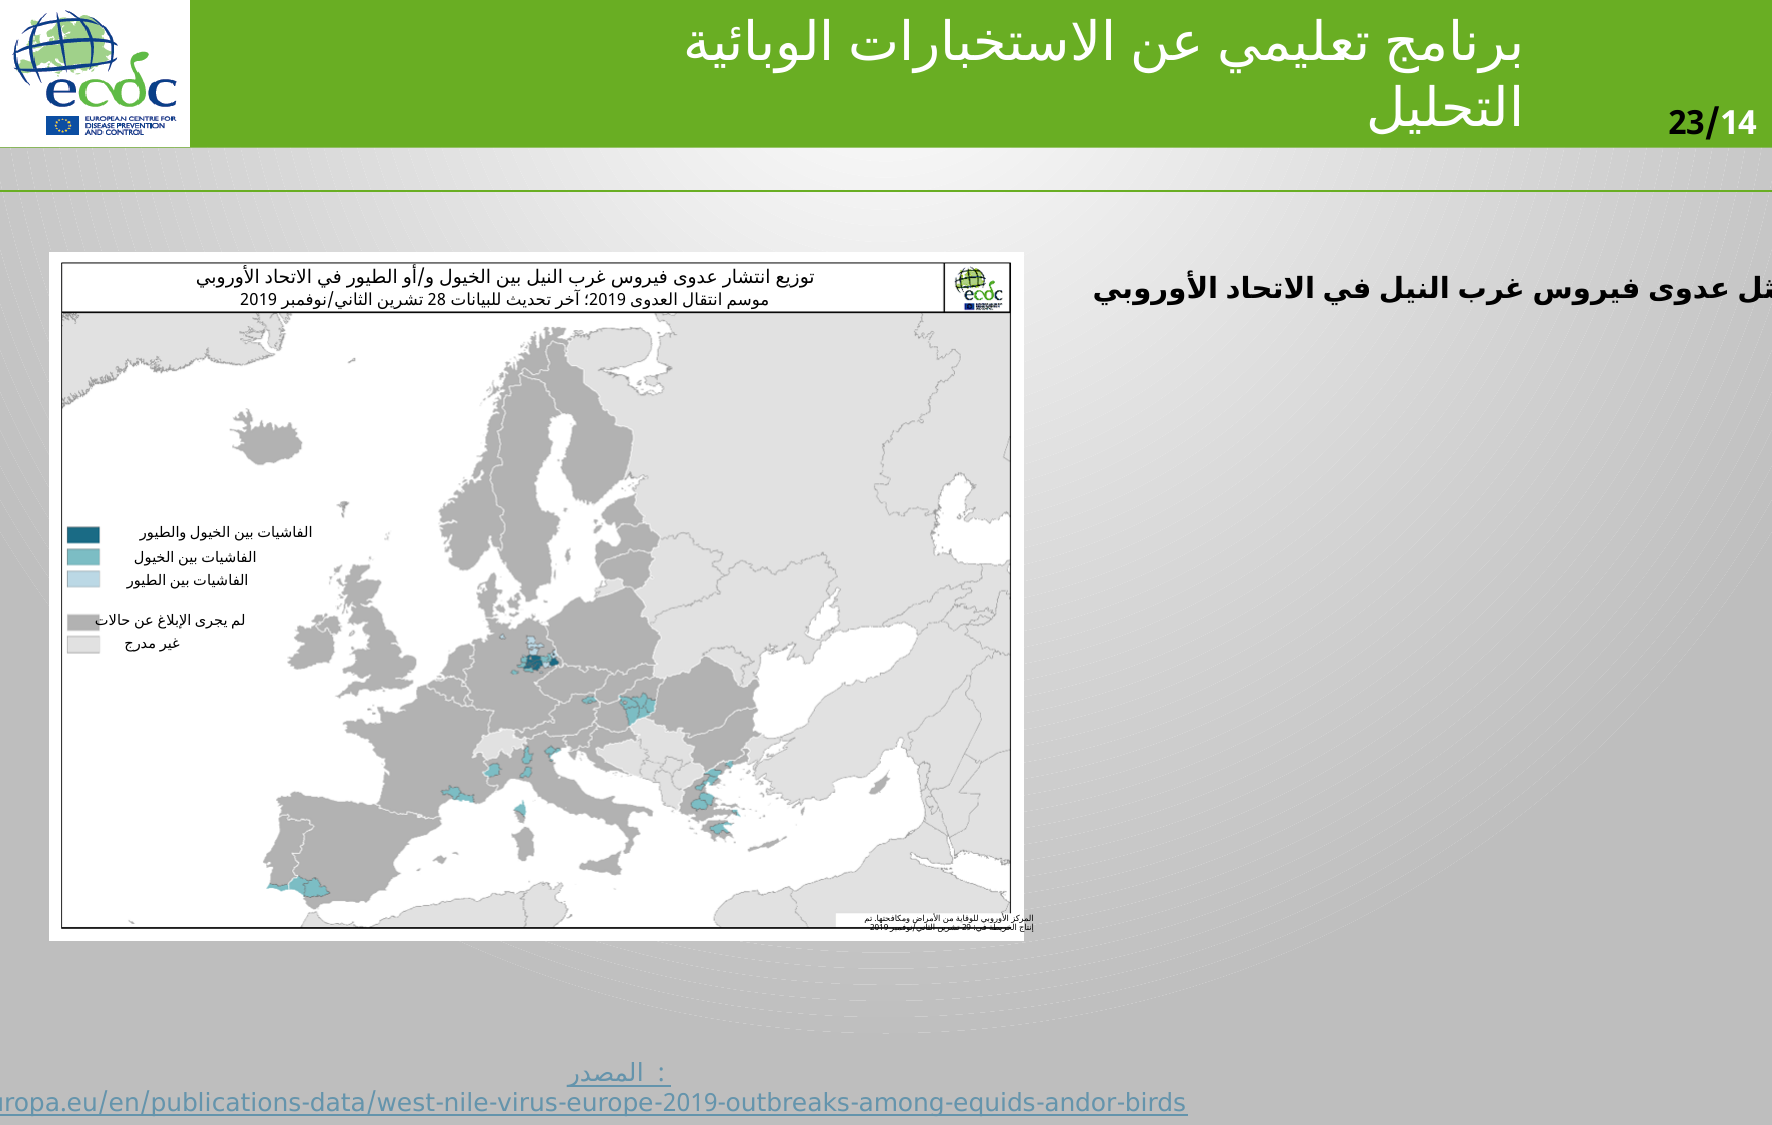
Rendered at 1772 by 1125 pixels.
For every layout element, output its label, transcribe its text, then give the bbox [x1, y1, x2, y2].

text_box المصدر: https://www.ecdc.europa.eu/en/publications-data/west-nile-virus-europe-2019-outbreaks-among-equids-andor-birds-updated-29 [0, 1050, 1351, 1125]
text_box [48, 252, 1723, 941]
picture [0, 0, 190, 147]
